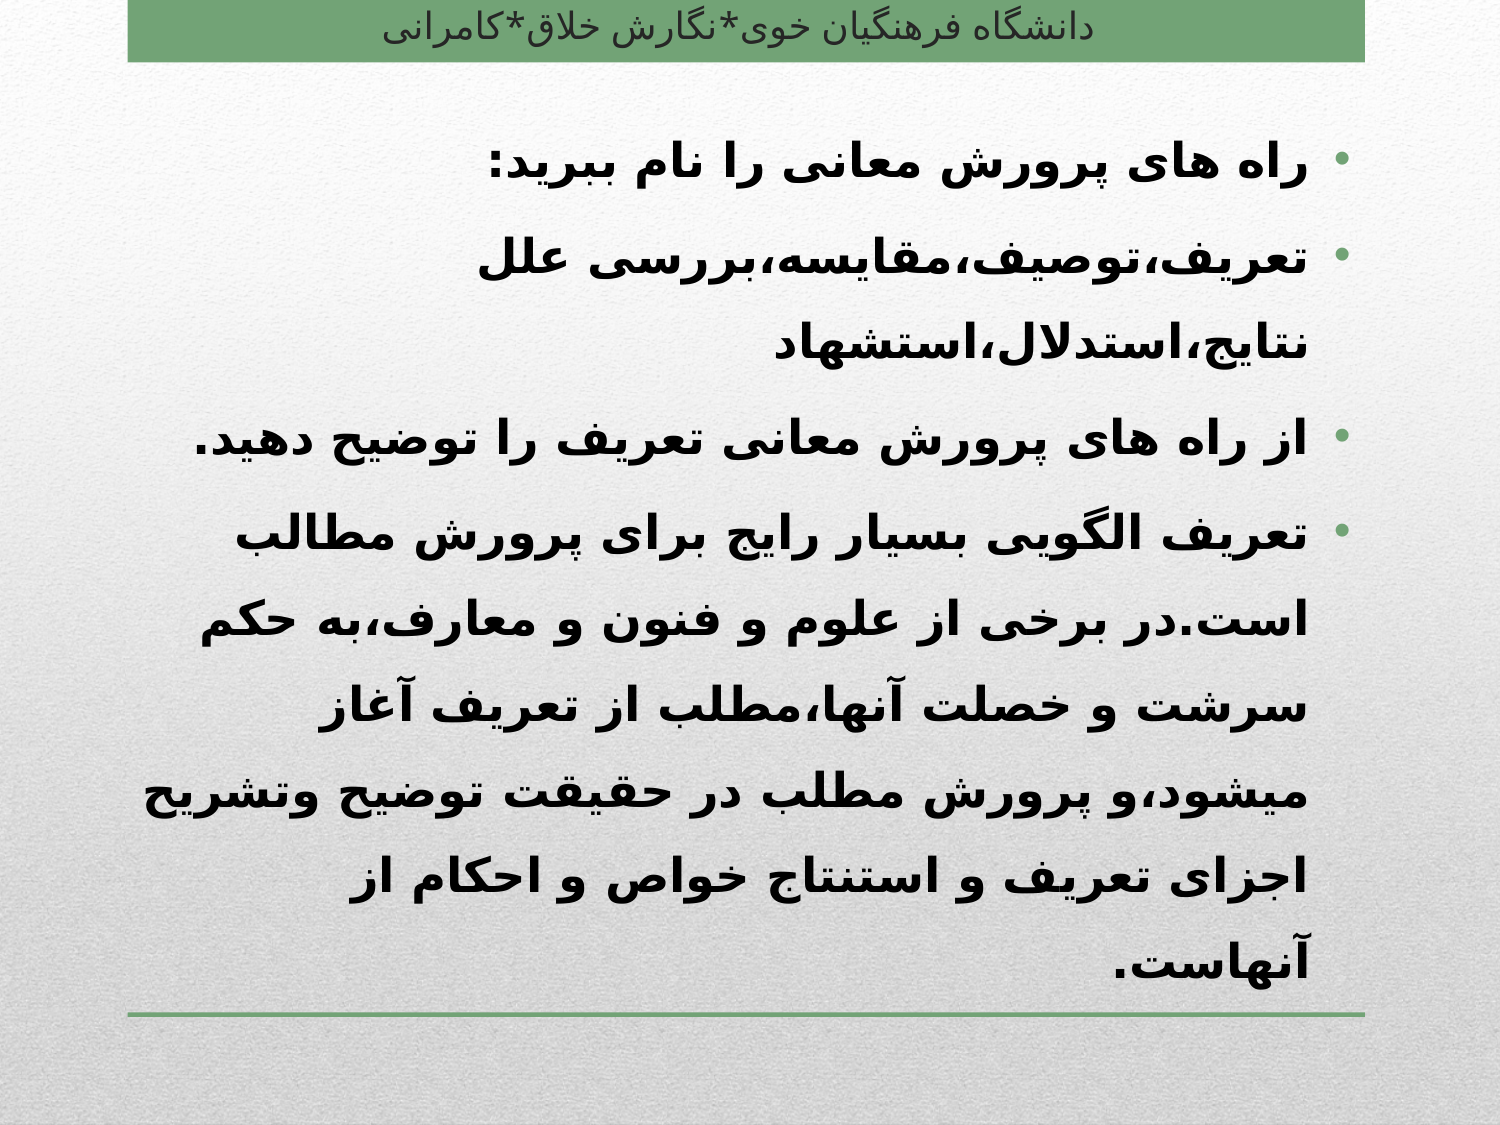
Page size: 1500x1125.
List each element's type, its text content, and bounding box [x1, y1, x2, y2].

list راه های پرورش معانی را نام ببرید: تعریف،توصیف،مقایسه،بررسی علل نتایج،استدلال،استشهاد از راه های پرورش معانی تعریف را توضیح دهید. تعریف الگویی بسیار رایج برای پرورش مطالب است.در برخی از علوم و فنون و معارف،به حکم سرشت و خصلت آنها،مطلب از تعریف آغاز میشود،و پرورش مطلب در حقیقت توضیح وتشریح اجزای تعریف و استنتاج خواص و احکام از آنهاست. [125, 90, 1363, 1000]
title دانشگاه فرهنگیان خوی*نگارش خلاق*کامرانی [125, 0, 1353, 55]
